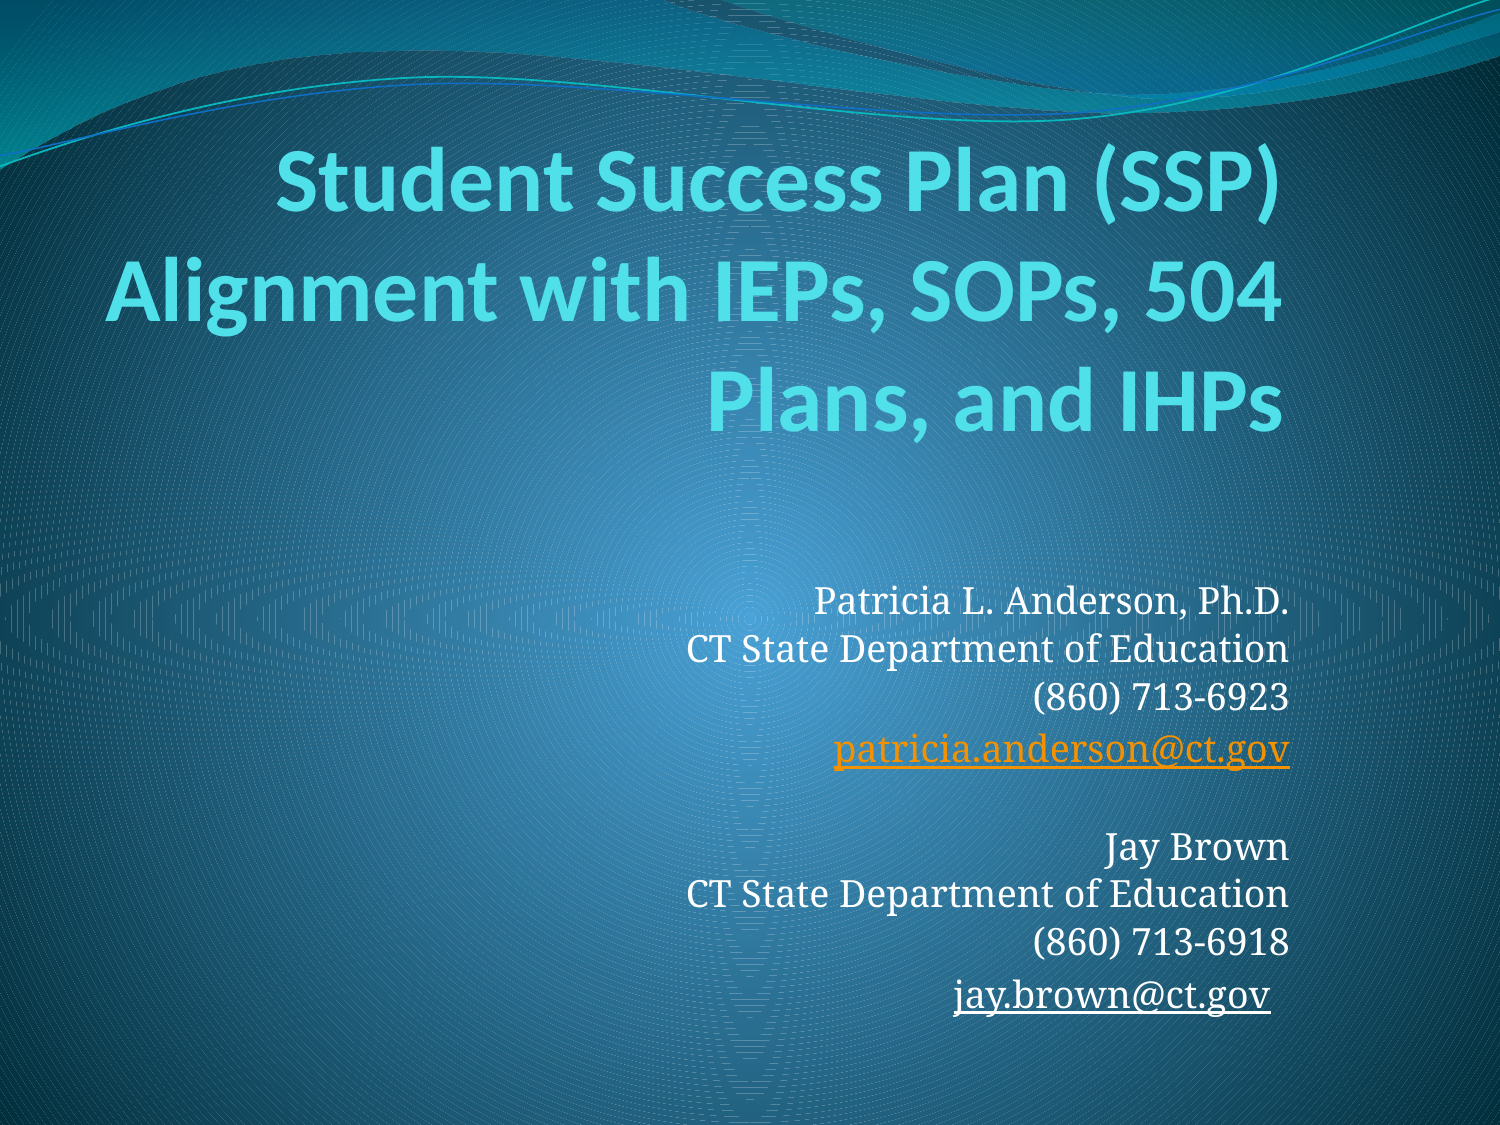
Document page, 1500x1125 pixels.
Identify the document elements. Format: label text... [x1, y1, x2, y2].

title Student Success Plan (SSP) Alignment with IEPs, SOPs, 504 Plans, and IHPs [50, 112, 1288, 450]
subtitle Patricia L. Anderson, Ph.D. CT State Department of Education (860) 713-6923 patricia.anderson@ct.gov Jay Brown CT State Department of Education (860) 713-6918 jay.brown@ct.gov [187, 575, 1300, 1075]
